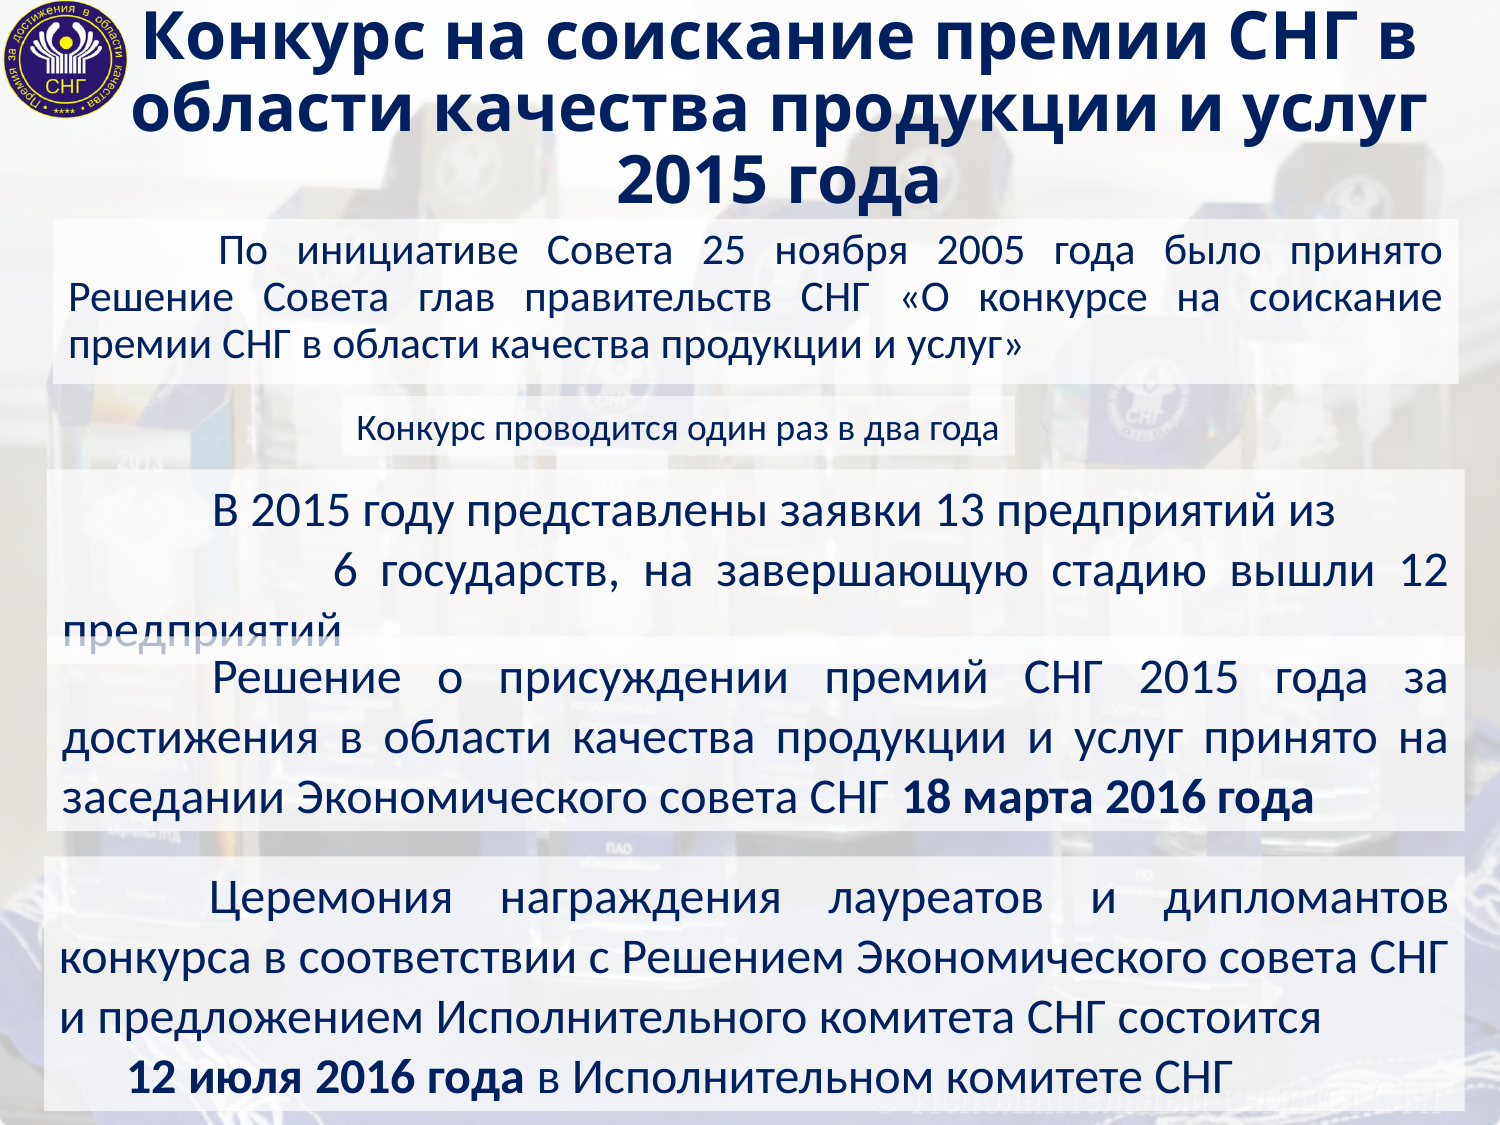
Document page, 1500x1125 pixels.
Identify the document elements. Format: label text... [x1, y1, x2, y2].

text_box Церемония награждения лауреатов и дипломантов конкурса в соответствии с Решением Экономического совета СНГ и предложением Исполнительного комитета СНГ состоится 12 июля 2016 года в Исполнительном комитете СНГ [44, 856, 1465, 1112]
title Конкурс на соискание премии СНГ в области качества продукции и услуг 2015 года [76, 1, 1483, 219]
picture [2, 0, 128, 119]
text_box Решение о присуждении премий СНГ 2015 года за достижения в области качества продукции и услуг принято на заседании Экономического совета СНГ 18 марта 2016 года [47, 636, 1465, 832]
text_box Конкурс проводится один раз в два года [341, 395, 1015, 456]
text_box В 2015 году представлены заявки 13 предприятий из 6 государств, на завершающую стадию вышли 12 предприятий [47, 469, 1465, 636]
list По инициативе Совета 25 ноября 2005 года было принято Решение Совета глав правительств СНГ «О конкурсе на соискание премии СНГ в области качества продукции и услуг» [53, 218, 1459, 384]
